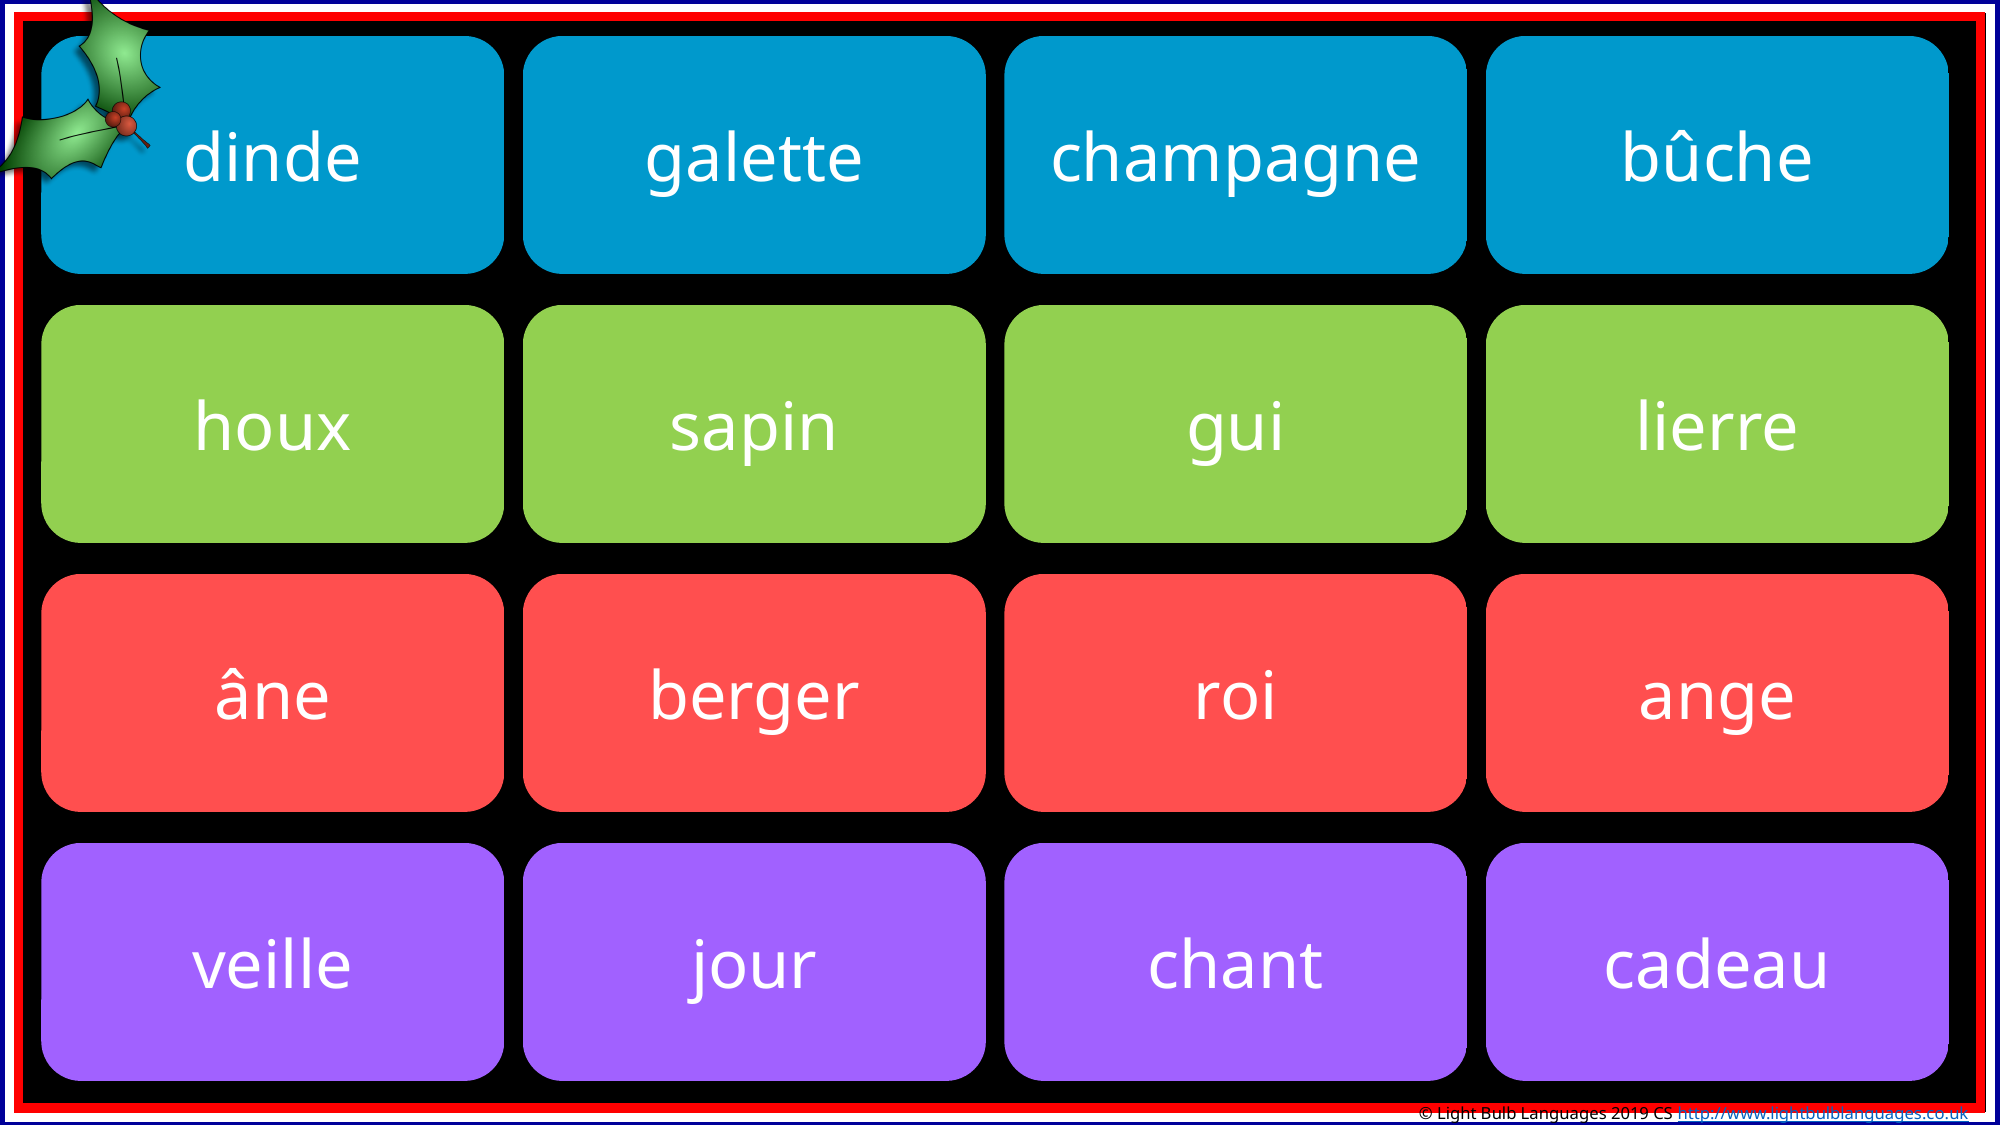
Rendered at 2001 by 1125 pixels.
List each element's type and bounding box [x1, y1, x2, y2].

picture [0, 0, 180, 183]
text_box [0, 0, 2000, 1125]
